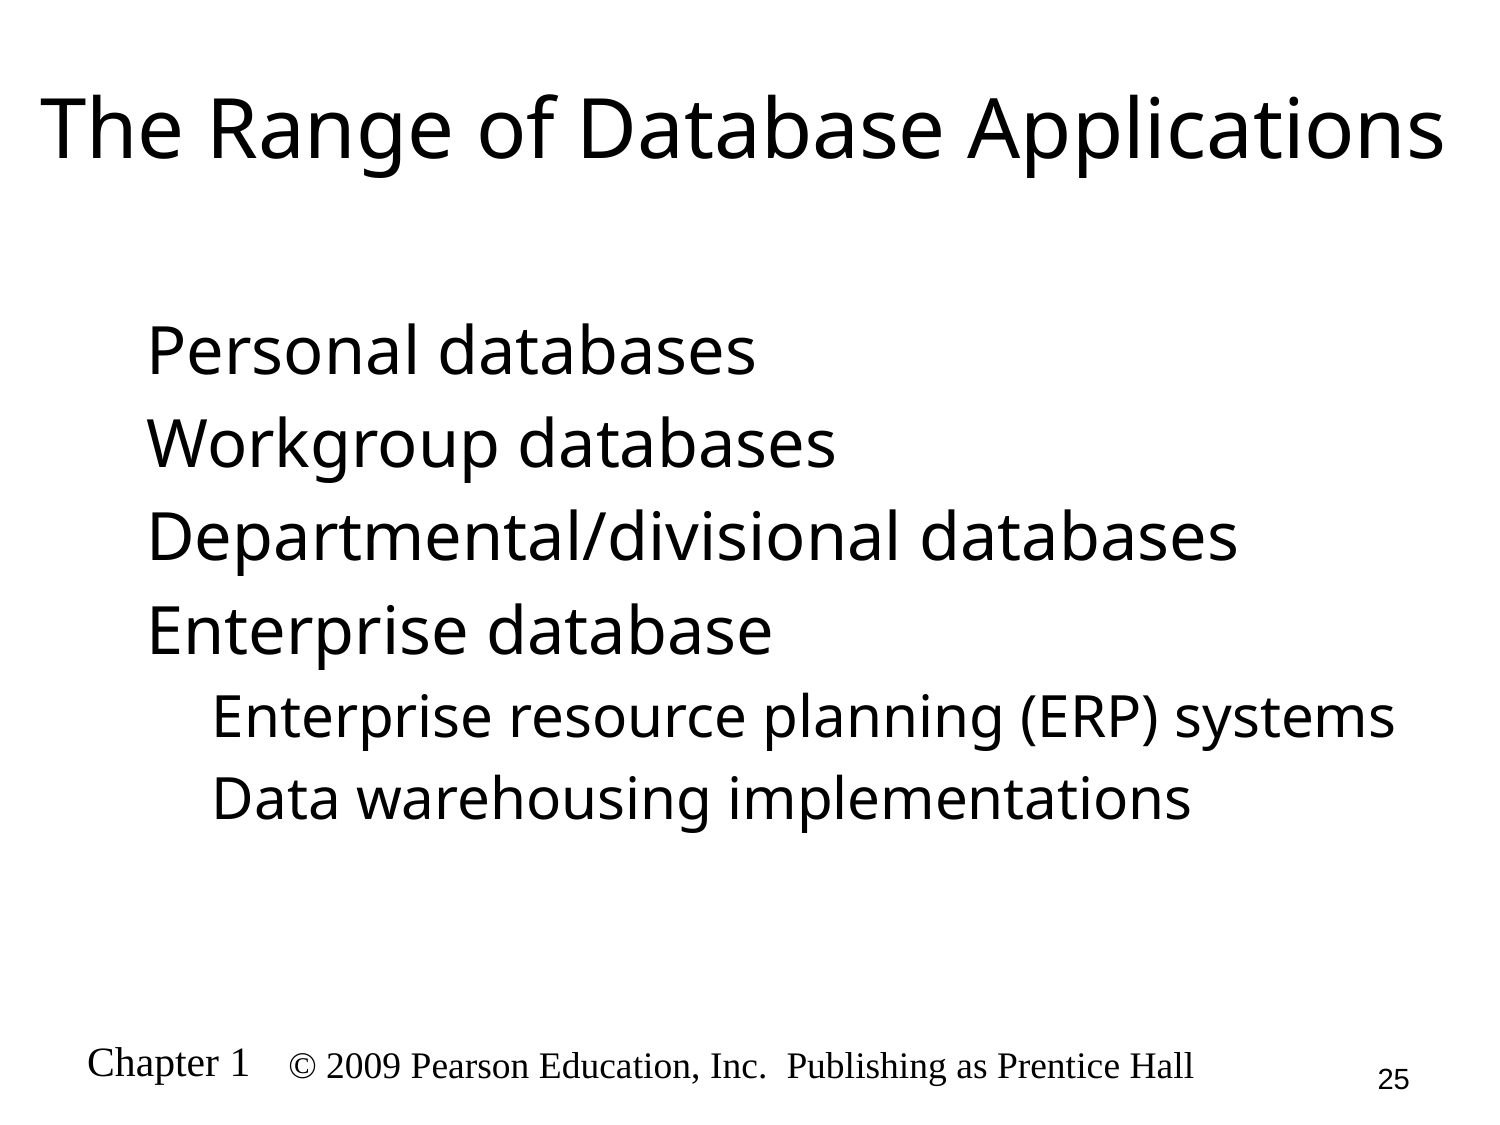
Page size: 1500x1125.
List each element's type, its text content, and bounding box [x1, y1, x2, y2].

title The Range of Database Applications [12, 12, 1476, 238]
list Personal databases Workgroup databases Departmental/divisional databases Enterprise database Enterprise resource planning (ERP) systems Data warehousing implementations [74, 299, 1426, 926]
slide_number 25 [1074, 1024, 1426, 1103]
